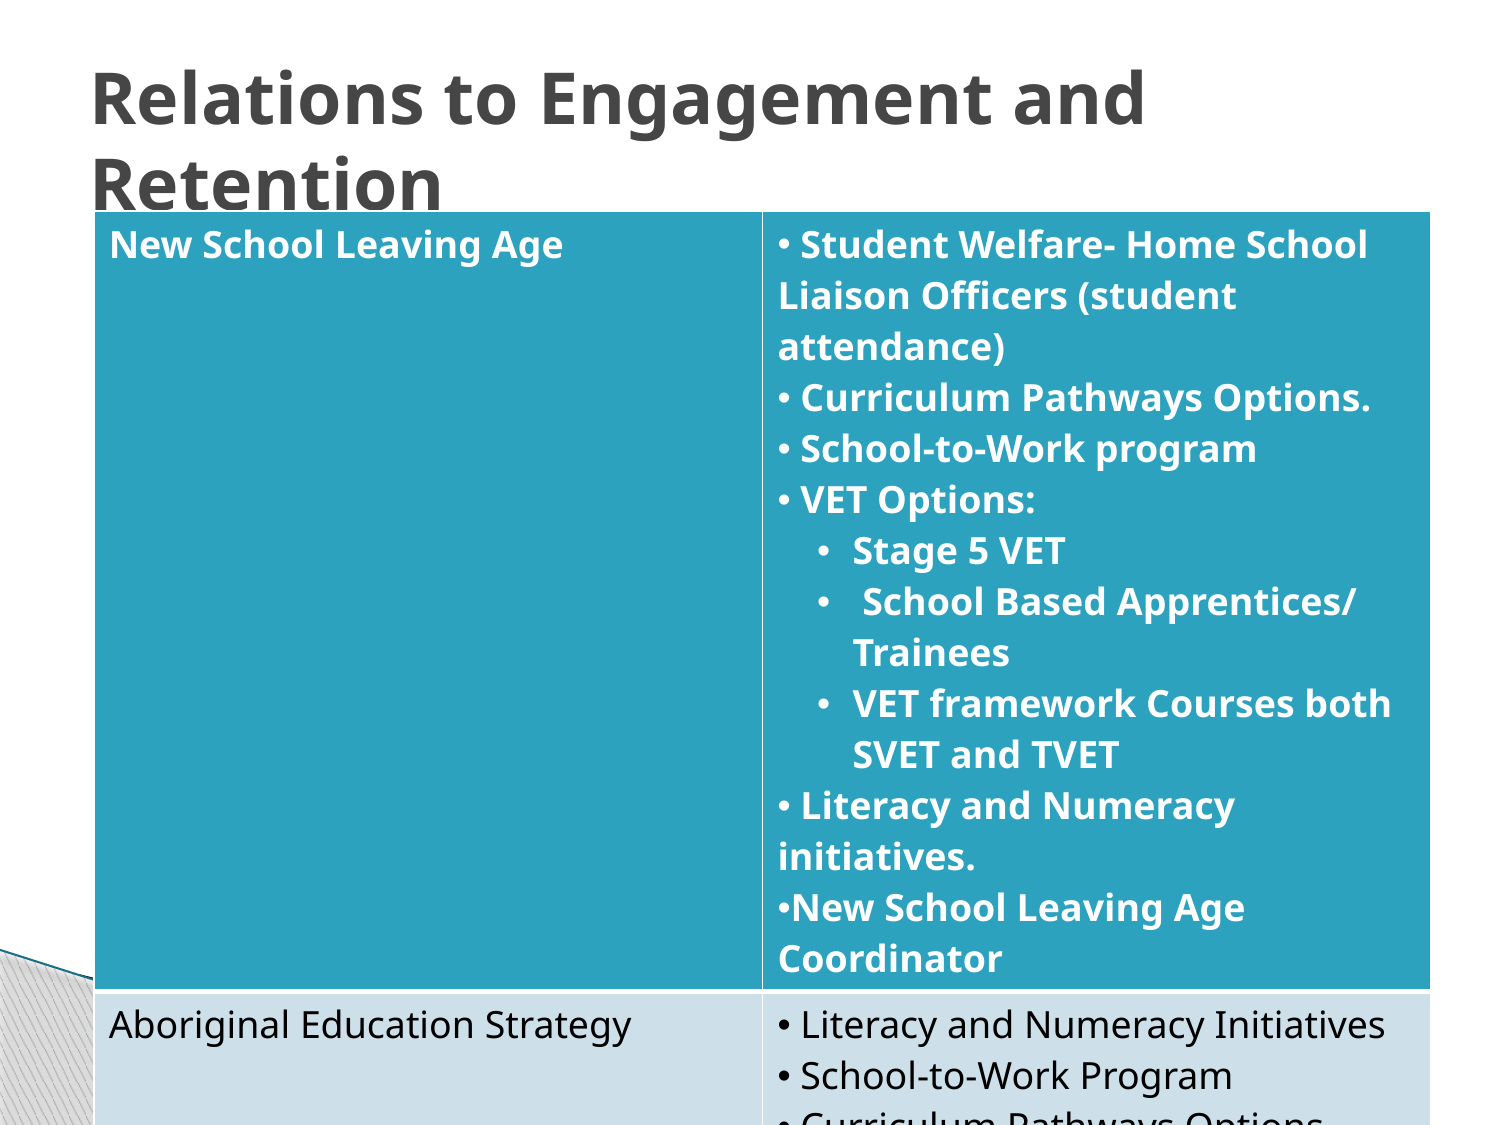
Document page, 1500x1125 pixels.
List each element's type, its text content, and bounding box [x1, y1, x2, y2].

table_header New School Leaving Age [95, 212, 762, 989]
table_header Student Welfare- Home School Liaison Officers (student attendance) Curriculum Pathways Options. School-to-Work program VET Options: Stage 5 VET School Based Apprentices/ Trainees VET framework Courses both SVET and TVET Literacy and Numeracy initiatives. New School Leaving Age Coordinator [763, 212, 1430, 989]
table_cell Aboriginal Education Strategy [95, 994, 762, 1125]
table_cell Literacy and Numeracy Initiatives School-to-Work Program Curriculum Pathways Options Student Mentoring Programs Student Leadership Initiatives. [763, 994, 1430, 1125]
title Relations to Engagement and Retention [75, 45, 1425, 233]
